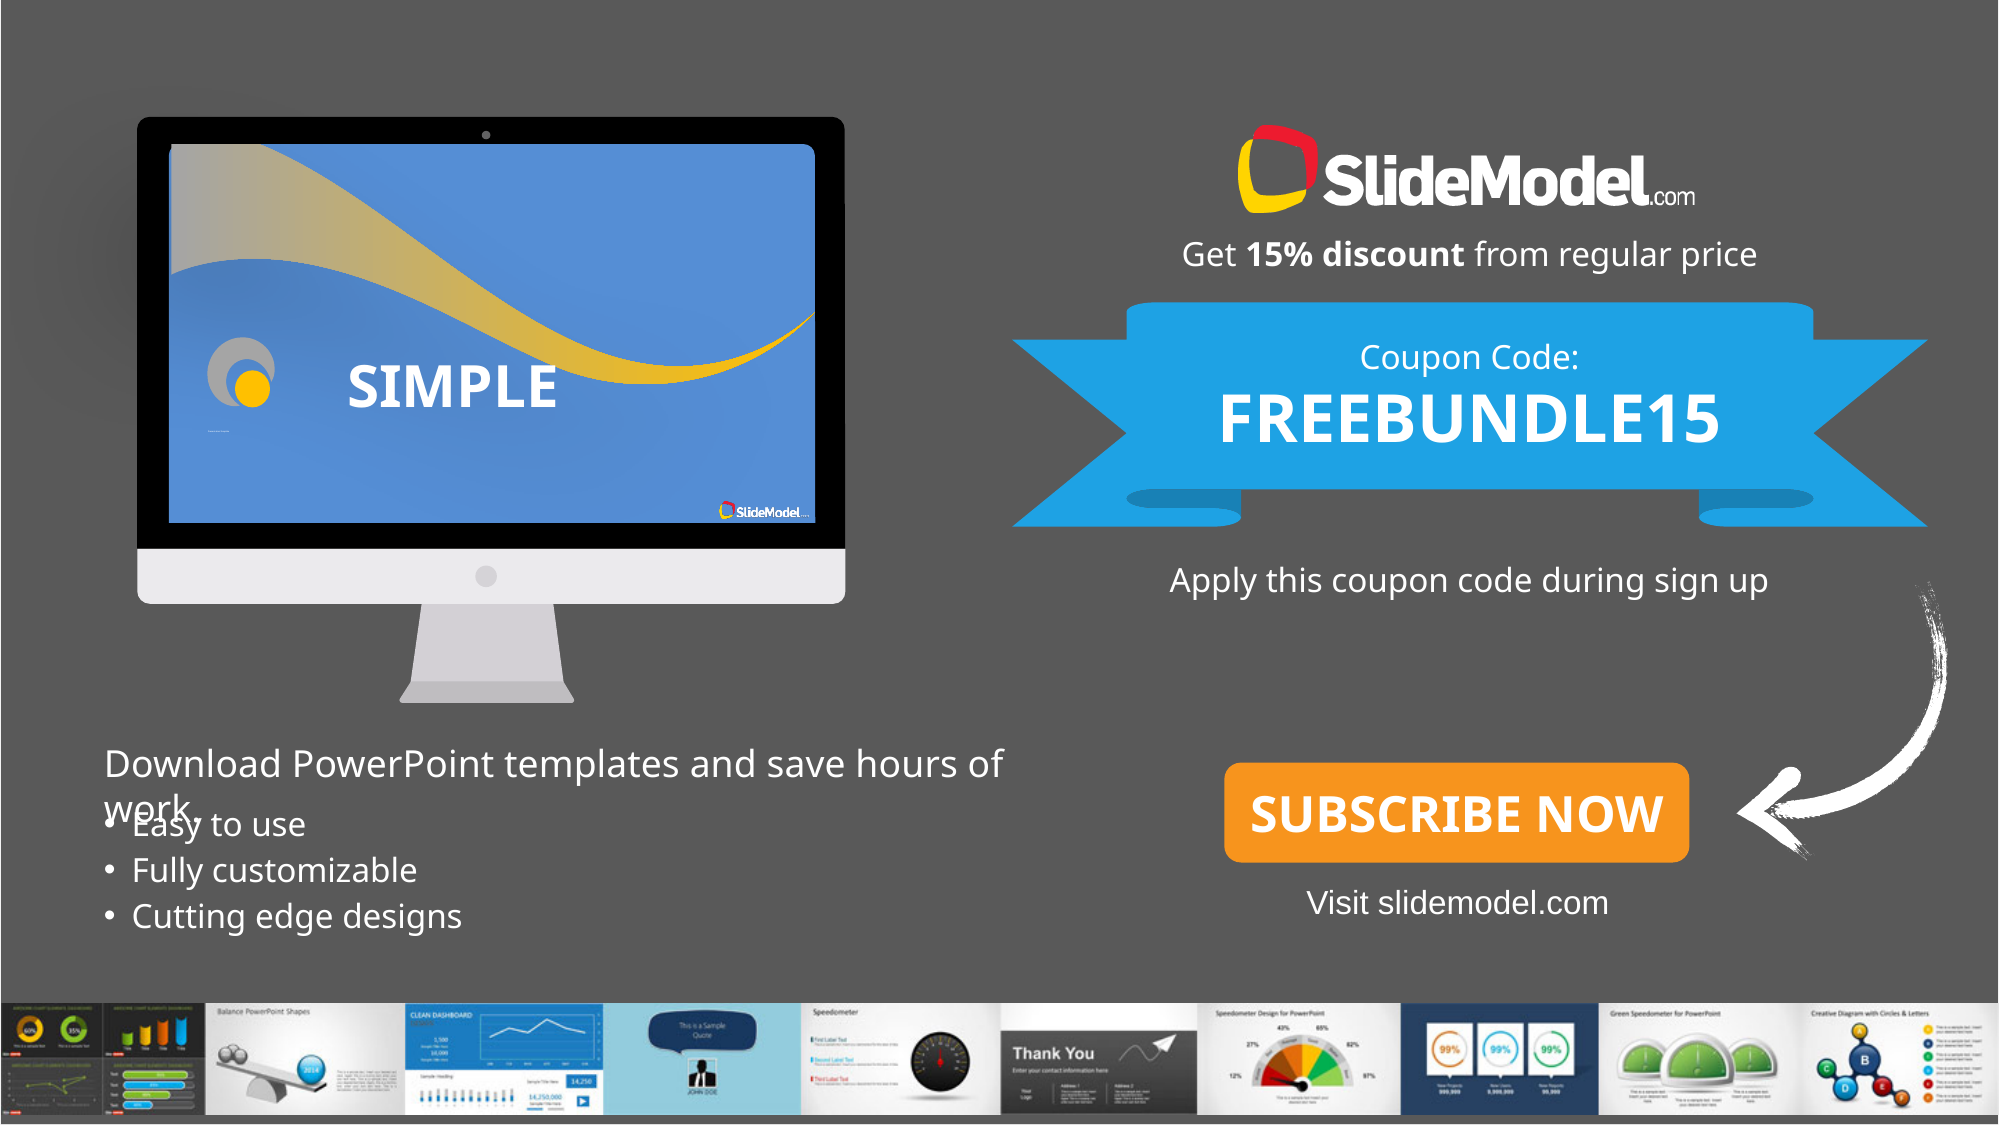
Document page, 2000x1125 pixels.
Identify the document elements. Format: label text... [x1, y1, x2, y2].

text_box Download PowerPoint templates and save hours of work. [88, 732, 1059, 838]
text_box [136, 116, 846, 704]
text_box [1736, 594, 1948, 861]
text_box [1012, 302, 1928, 527]
text_box [0, 0, 2000, 1003]
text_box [171, 143, 816, 520]
text_box SUBSCRIBE NOW [1222, 760, 1692, 865]
text_box Apply this coupon code during sign up [1129, 551, 1811, 607]
picture [0, 1003, 1999, 1115]
text_box [1928, 587, 1937, 601]
picture [1237, 125, 1695, 213]
text_box Coupon Code: FREEBUNDLE15 [1173, 328, 1767, 464]
text_box Get 15% discount from regular price [1058, 225, 1882, 281]
text_box Easy to use Fully customizable Cutting edge designs [88, 838, 863, 943]
text_box Visit slidemodel.com [1247, 874, 1669, 928]
